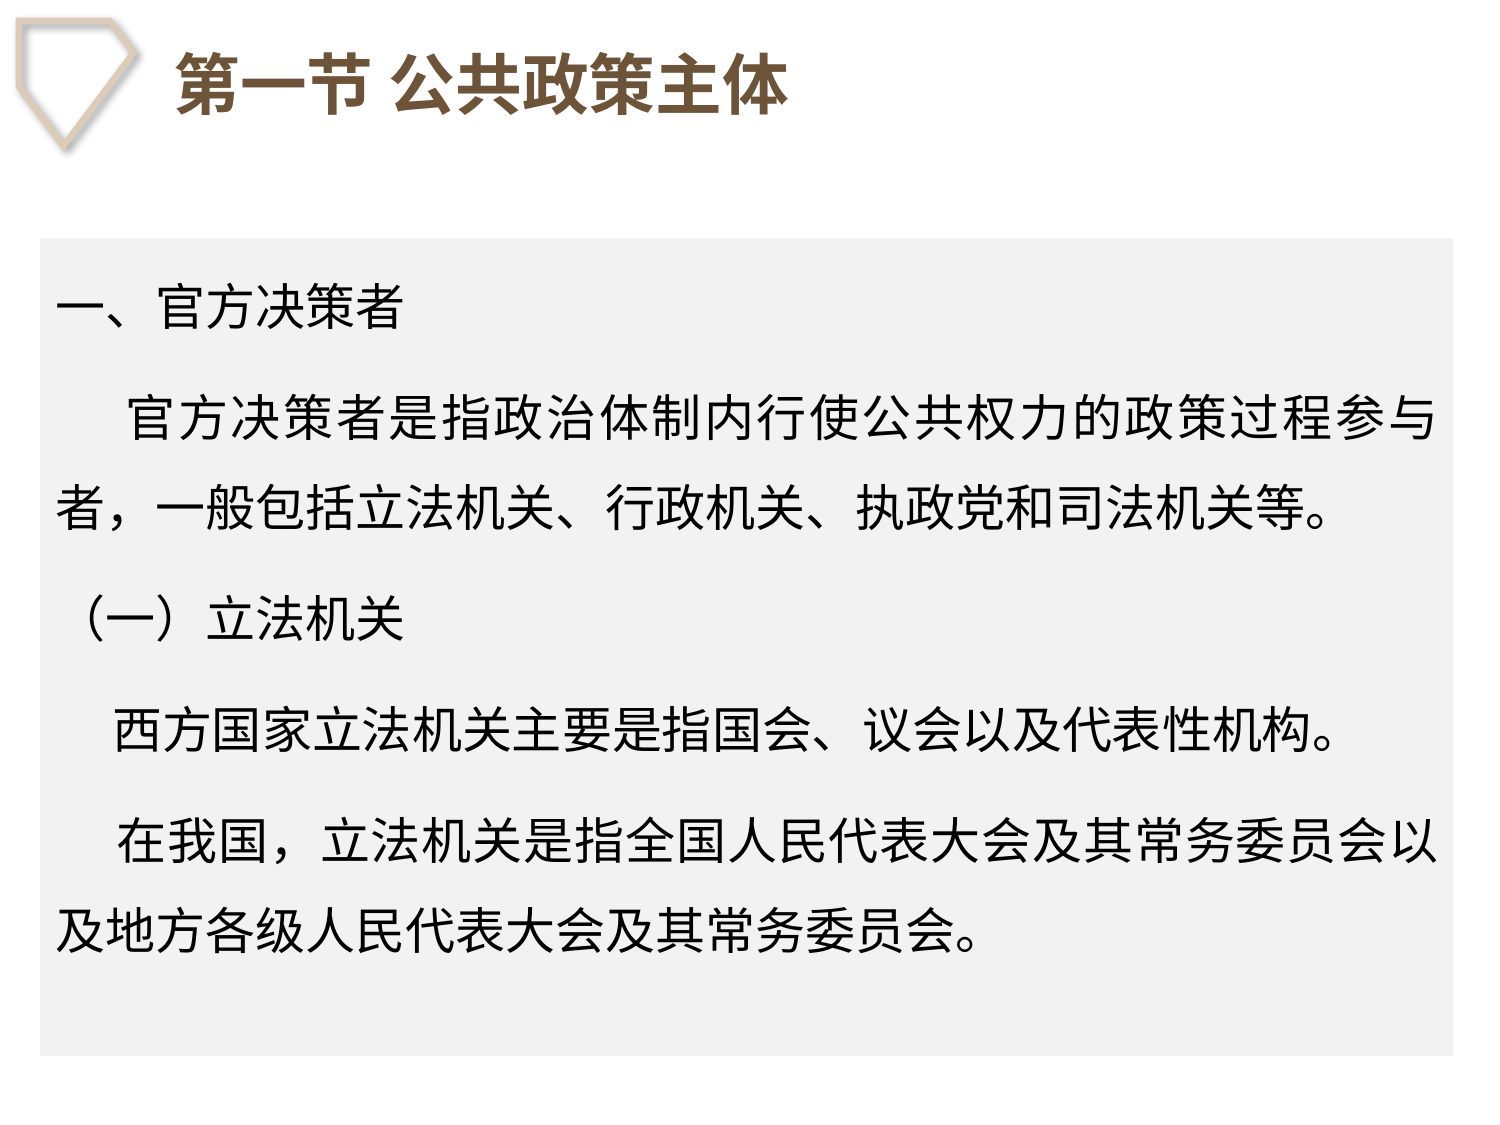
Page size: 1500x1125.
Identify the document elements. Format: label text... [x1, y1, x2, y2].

title 第一节 公共政策主体 [158, 18, 1456, 159]
list 一、官方决策者 官方决策者是指政治体制内行使公共权力的政策过程参与者，一般包括立法机关、行政机关、执政党和司法机关等。 （一）立法机关 西方国家立法机关主要是指国会、议会以及代表性机构。 在我国，立法机关是指全国人民代表大会及其常务委员会以及地方各级人民代表大会及其常务委员会。 [40, 238, 1454, 1057]
